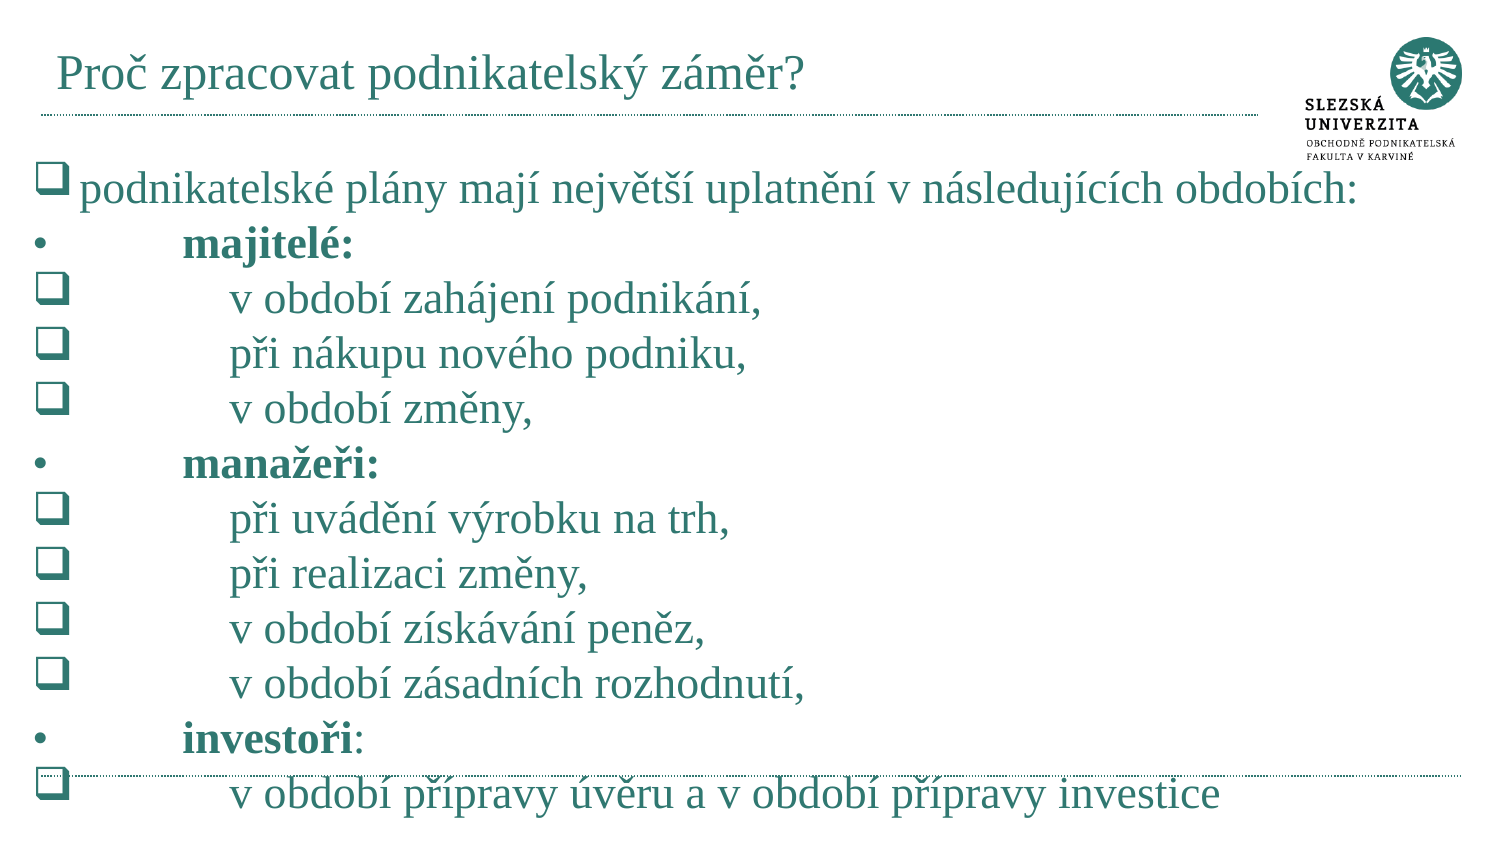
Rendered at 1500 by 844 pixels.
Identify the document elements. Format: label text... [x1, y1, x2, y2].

text_box podnikatelské plány mají největší uplatnění v následujících obdobích: • majitelé: v období zahájení podnikání, při nákupu nového podniku, v období změny, • manažeři: při uvádění výrobku na trh, při realizaci změny, v období získávání peněz, v období zásadních rozhodnutí, • investoři: v období přípravy úvěru a v období přípravy investice [17, 150, 1483, 825]
picture [1305, 37, 1462, 150]
title Proč zpracovat podnikatelský záměr? [41, 32, 999, 116]
